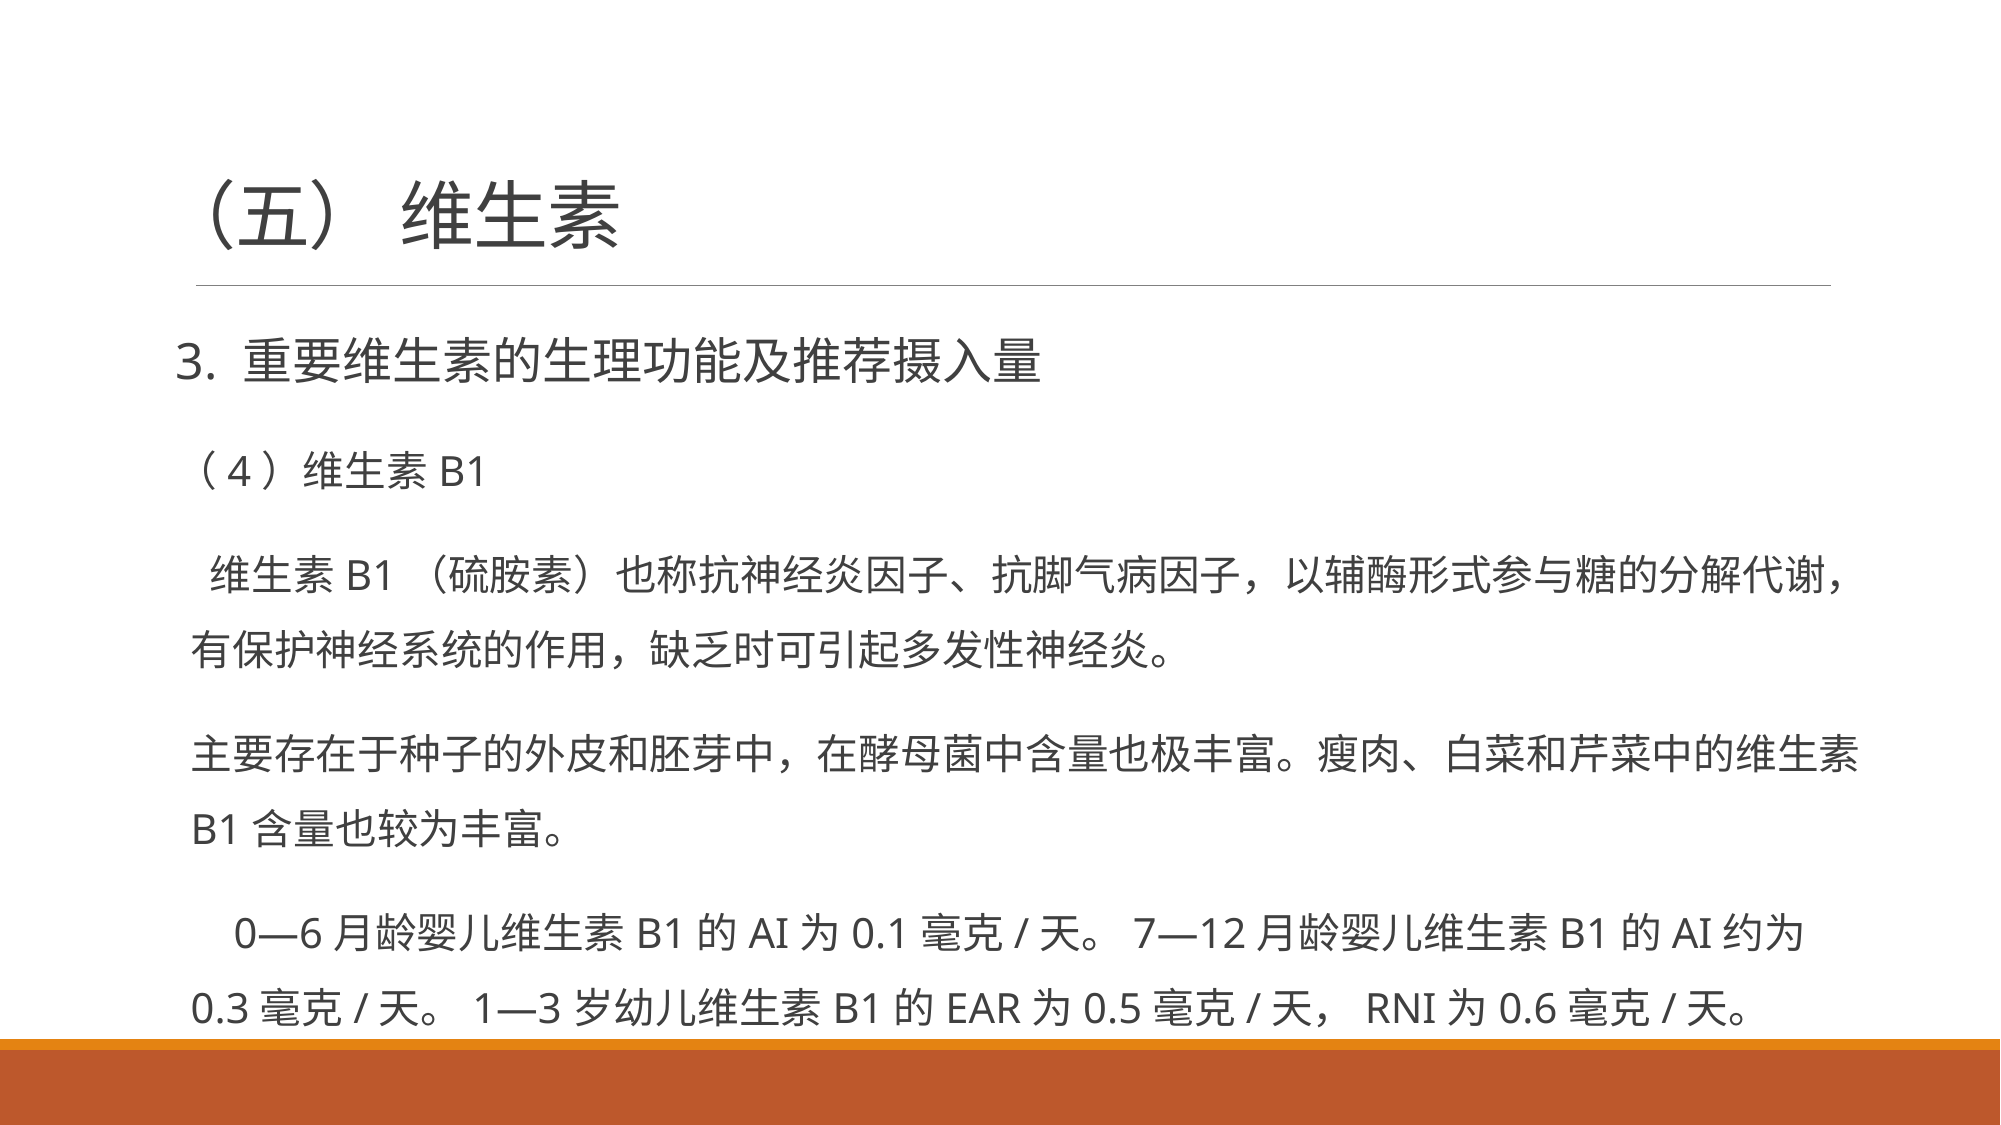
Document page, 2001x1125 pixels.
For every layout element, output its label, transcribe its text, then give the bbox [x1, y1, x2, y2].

list 3. 重要维生素的生理功能及推荐摄入量 （4）维生素B1 维生素B1（硫胺素）也称抗神经炎因子、抗脚气病因子，以辅酶形式参与糖的分解代谢，有保护神经系统的作用，缺乏时可引起多发性神经炎。 主要存在于种子的外皮和胚芽中，在酵母菌中含量也极丰富。瘦肉、白菜和芹菜中的维生素B1含量也较为丰富。 0—6月龄婴儿维生素B1的AI为0.1毫克/天。7—12月龄婴儿维生素B1的AI约为0.3毫克/天。1—3岁幼儿维生素B1的EAR为0.5毫克/天，RNI为0.6毫克/天。 [175, 229, 1876, 1023]
title （五） 维生素 [146, 142, 1557, 267]
